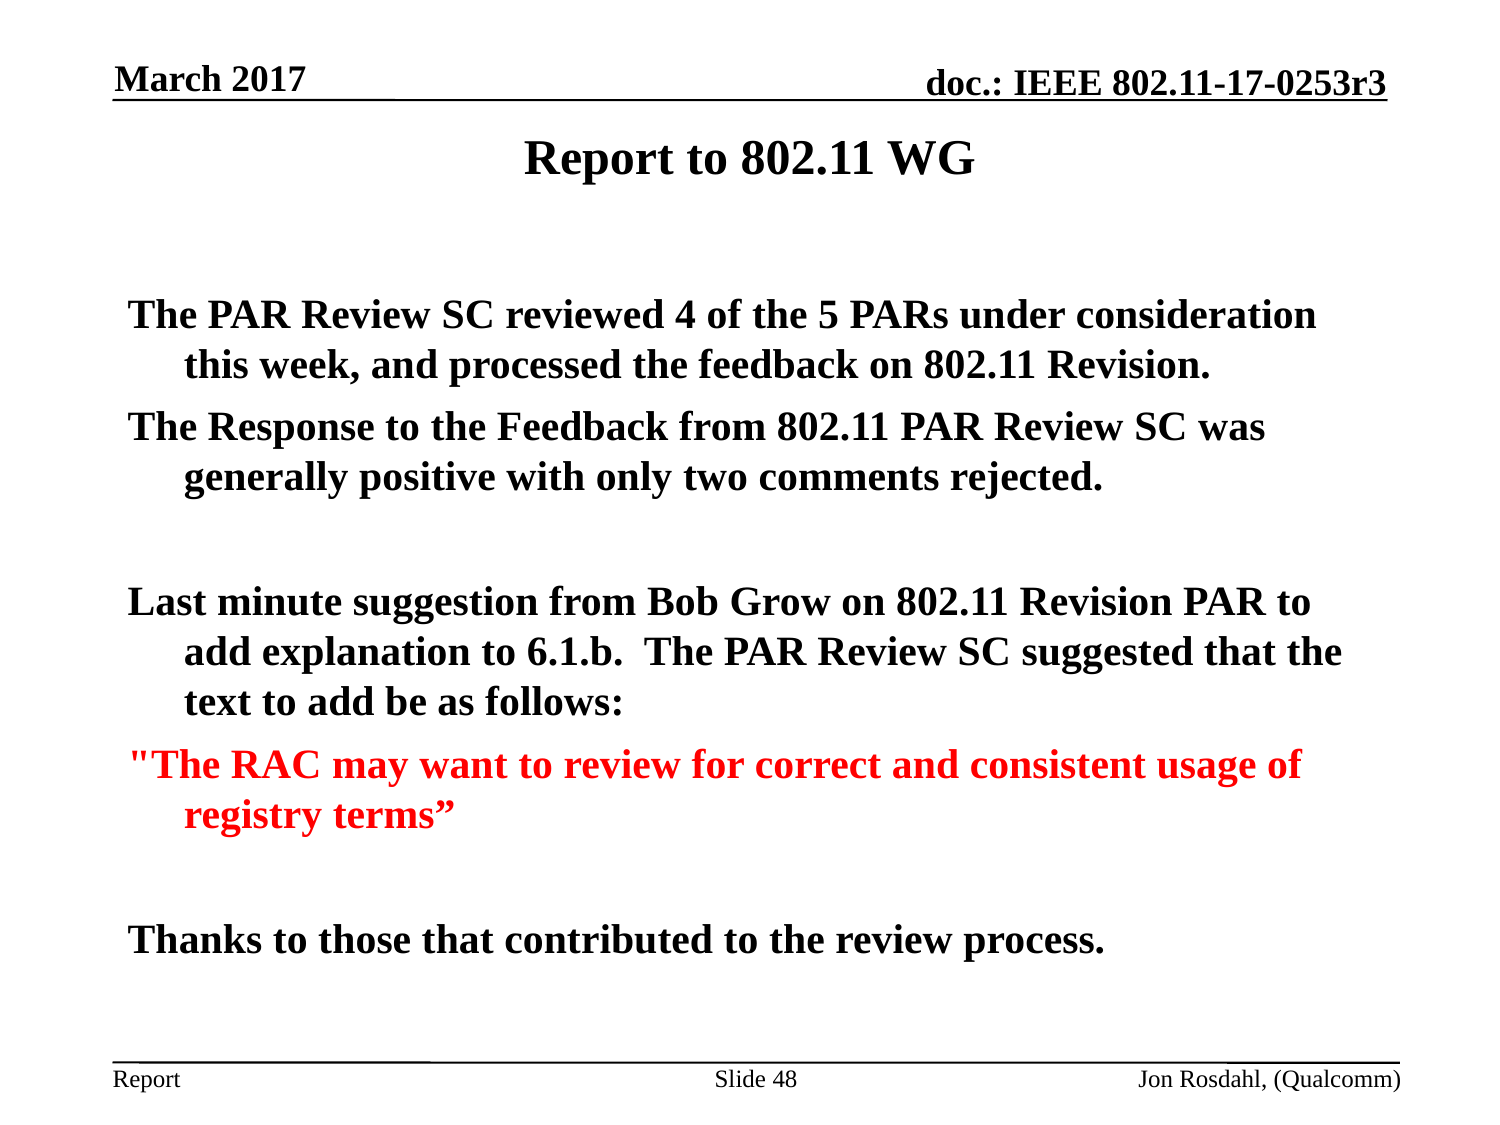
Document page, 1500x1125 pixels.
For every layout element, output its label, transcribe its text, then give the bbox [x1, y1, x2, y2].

footer Jon Rosdahl, (Qualcomm) [878, 1061, 1402, 1093]
slide_number Slide 48 [712, 1061, 800, 1123]
title Report to 802.11 WG [112, 112, 1388, 197]
list The PAR Review SC reviewed 4 of the 5 PARs under consideration this week, and processed the feedback on 802.11 Revision. The Response to the Feedback from 802.11 PAR Review SC was generally positive with only two comments rejected. Last minute suggestion from Bob Grow on 802.11 Revision PAR to add explanation to 6.1.b. The PAR Review SC suggested that the text to add be as follows: "The RAC may want to review for correct and consistent usage of registry terms” Thanks to those that contributed to the review process. [112, 278, 1388, 1000]
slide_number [114, 54, 423, 100]
